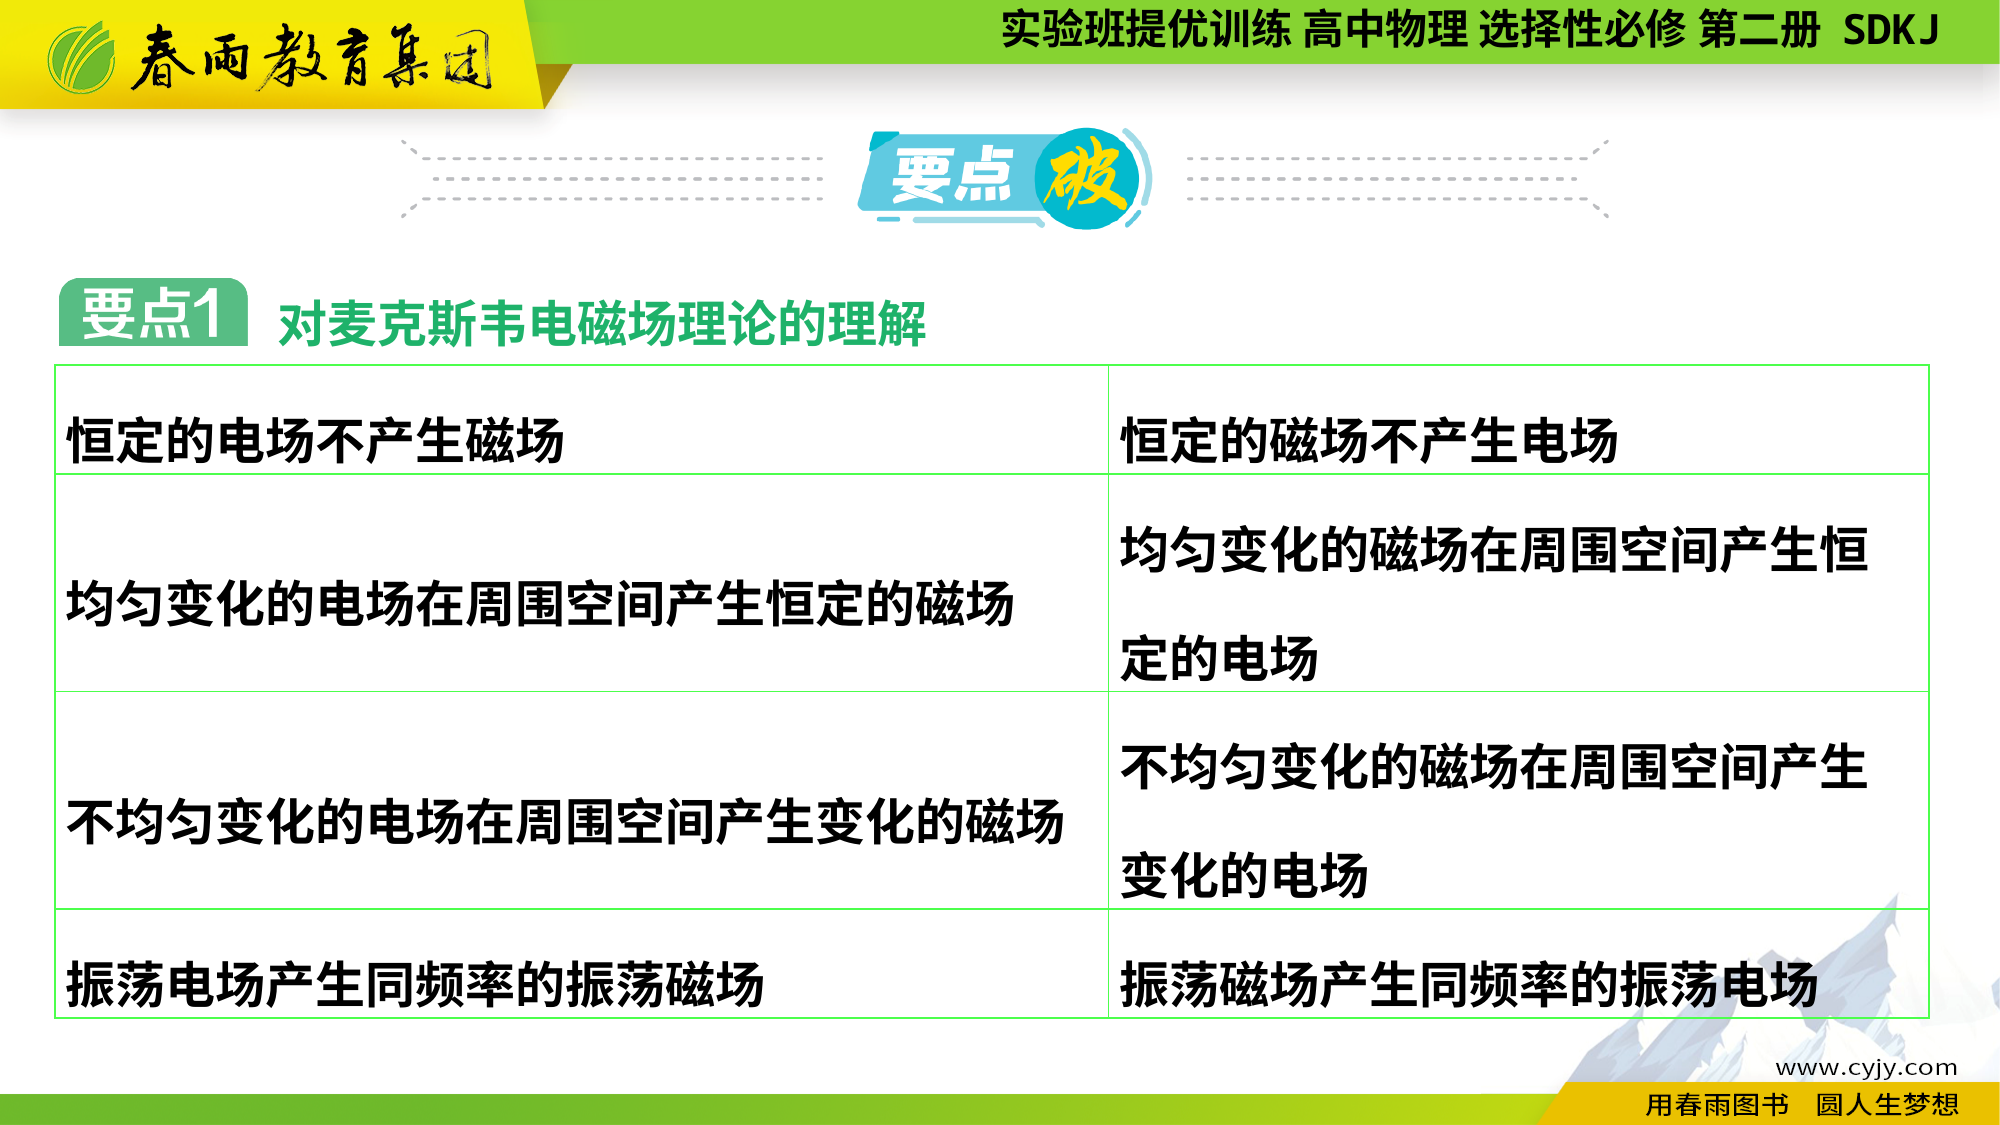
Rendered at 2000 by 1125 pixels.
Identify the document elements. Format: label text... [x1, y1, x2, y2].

table_cell 均匀变化的磁场在周围空间产生恒定的电场 [1109, 475, 1928, 691]
table_cell 振荡磁场产生同频率的振荡电场 [1109, 910, 1928, 1017]
picture [0, 0, 2000, 1125]
table_header 恒定的磁场不产生电场 [1109, 366, 1928, 473]
table_header 恒定的电场不产生磁场 [56, 366, 1108, 473]
table_cell 均匀变化的电场在周围空间产生恒定的磁场 [56, 475, 1108, 691]
table_cell 振荡电场产生同频率的振荡磁场 [56, 910, 1108, 1017]
table_cell 不均匀变化的磁场在周围空间产生变化的电场 [1109, 692, 1928, 908]
list 对麦克斯韦电磁场理论的理解 [59, 255, 1944, 350]
table_cell 不均匀变化的电场在周围空间产生变化的磁场 [56, 692, 1108, 908]
